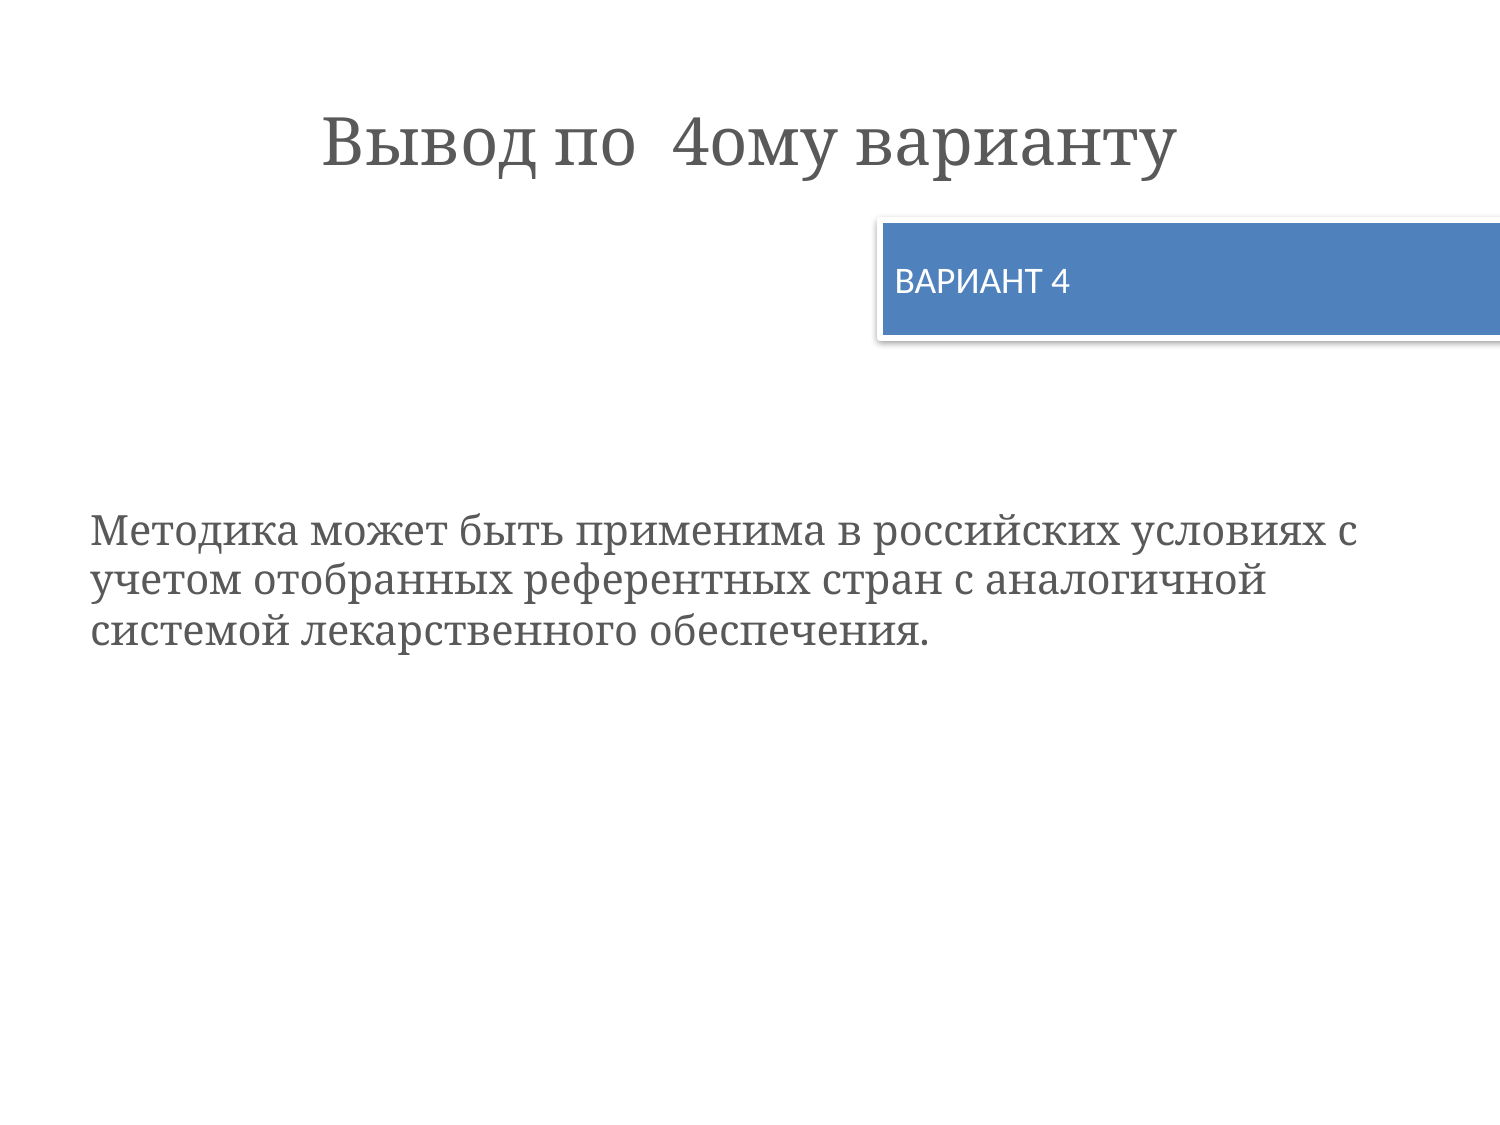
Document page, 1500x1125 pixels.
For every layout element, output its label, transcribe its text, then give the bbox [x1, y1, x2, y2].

title Вывод по 4ому варианту [75, 45, 1425, 233]
list Методика может быть применима в российских условиях с учетом отобранных референтных стран с аналогичной системой лекарственного обеспечения. [75, 262, 1425, 1005]
text_box ВАРИАНТ 4 [877, 217, 1500, 341]
